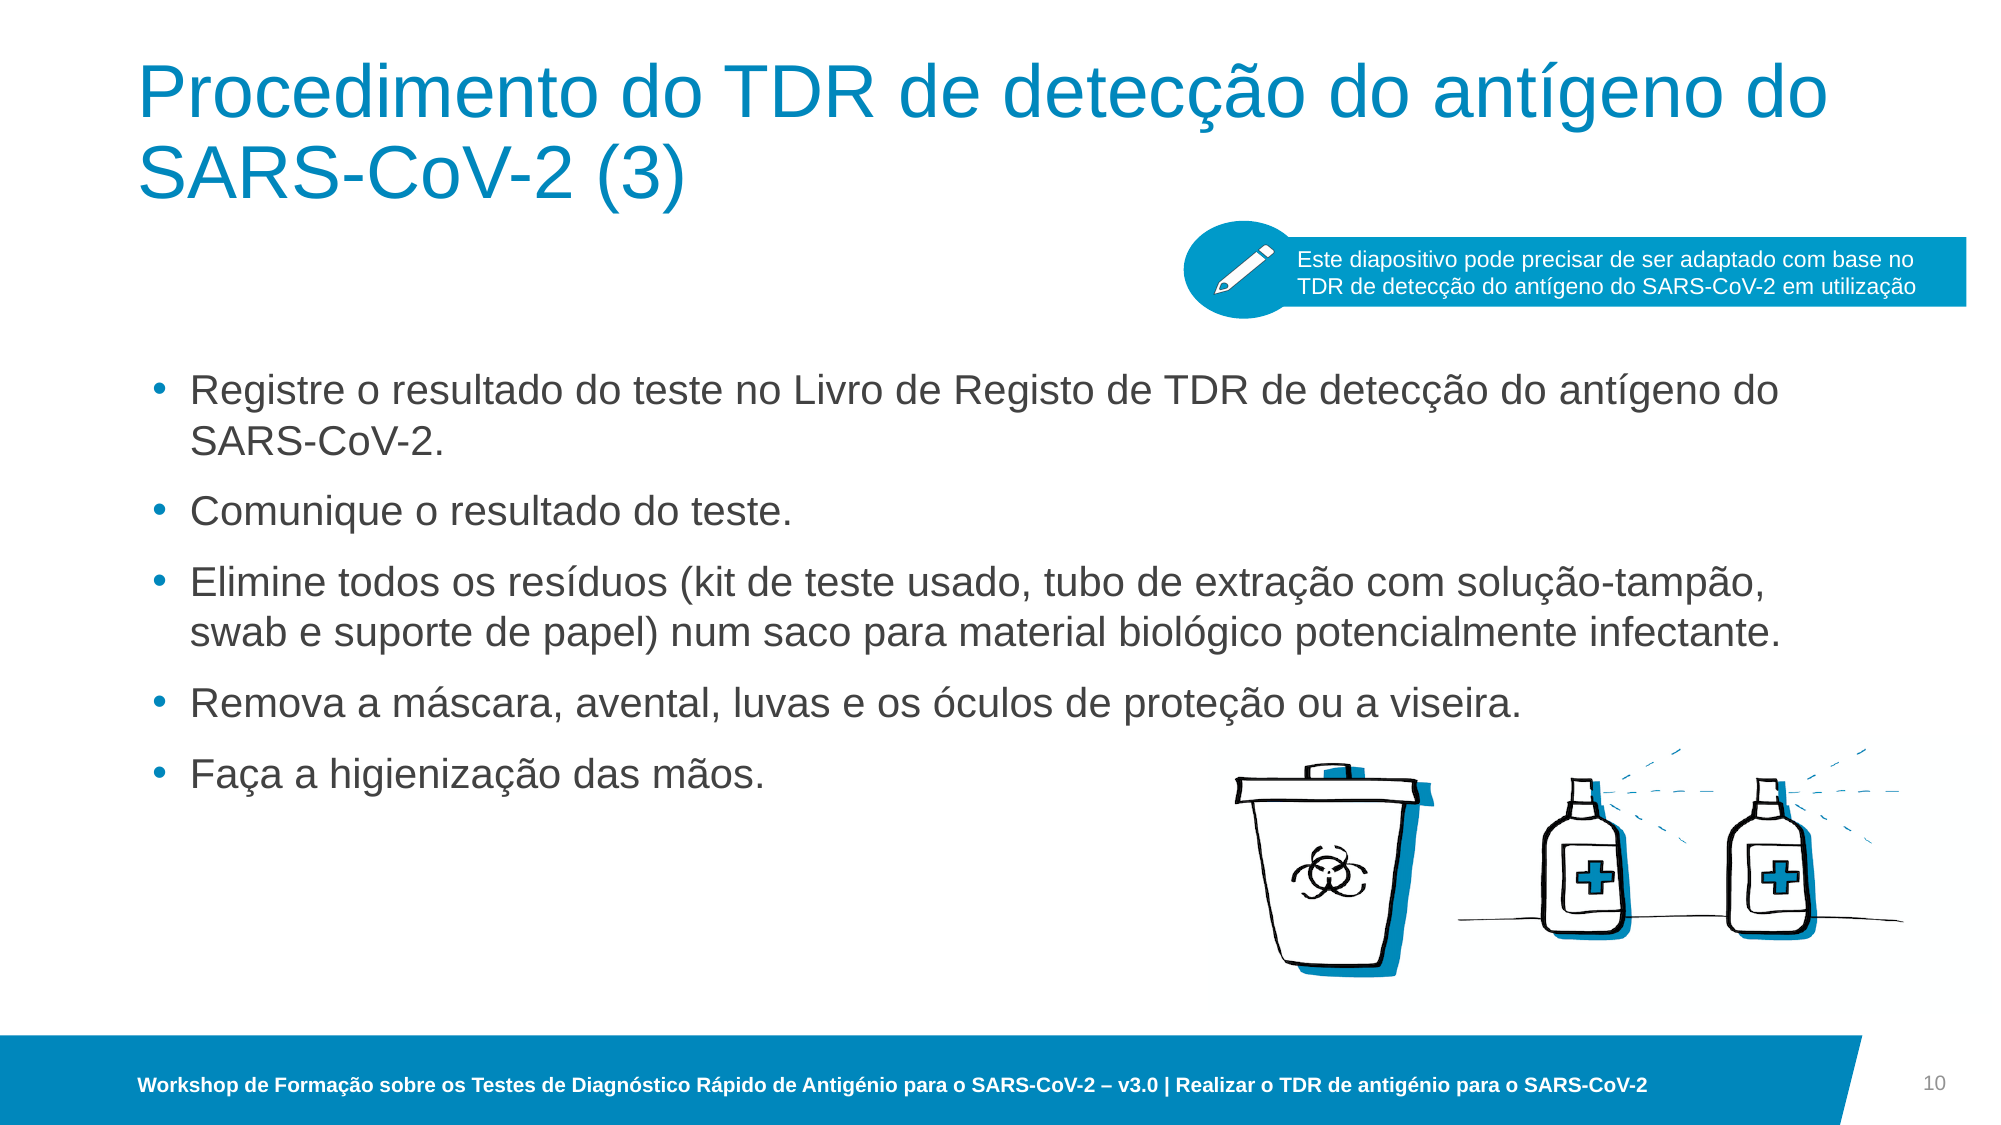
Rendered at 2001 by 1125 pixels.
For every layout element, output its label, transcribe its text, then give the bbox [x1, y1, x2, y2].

title Procedimento do TDR de detecção do antígeno do SARS-CoV-2 (3) [137, 59, 1863, 215]
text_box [1183, 220, 1967, 319]
footer Workshop de Formação sobre os Testes de Diagnóstico Rápido de Antigénio para o SARS-CoV-2 – v3.0 | Realizar o TDR de antigénio para o SARS-CoV-2 [137, 1042, 1813, 1125]
slide_number 10 [1862, 1035, 1947, 1125]
picture [1208, 735, 1992, 1014]
list Registre o resultado do teste no Livro de Registo de TDR de detecção do antígeno do SARS-CoV-2. Comunique o resultado do teste. Elimine todos os resíduos (kit de teste usado, tubo de extração com solução-tampão, swab e suporte de papel) num saco para material biológico potencialmente infectante. Remova a máscara, avental, luvas e os óculos de proteção ou a viseira. Faça a higienização das mãos. [137, 284, 1863, 1014]
